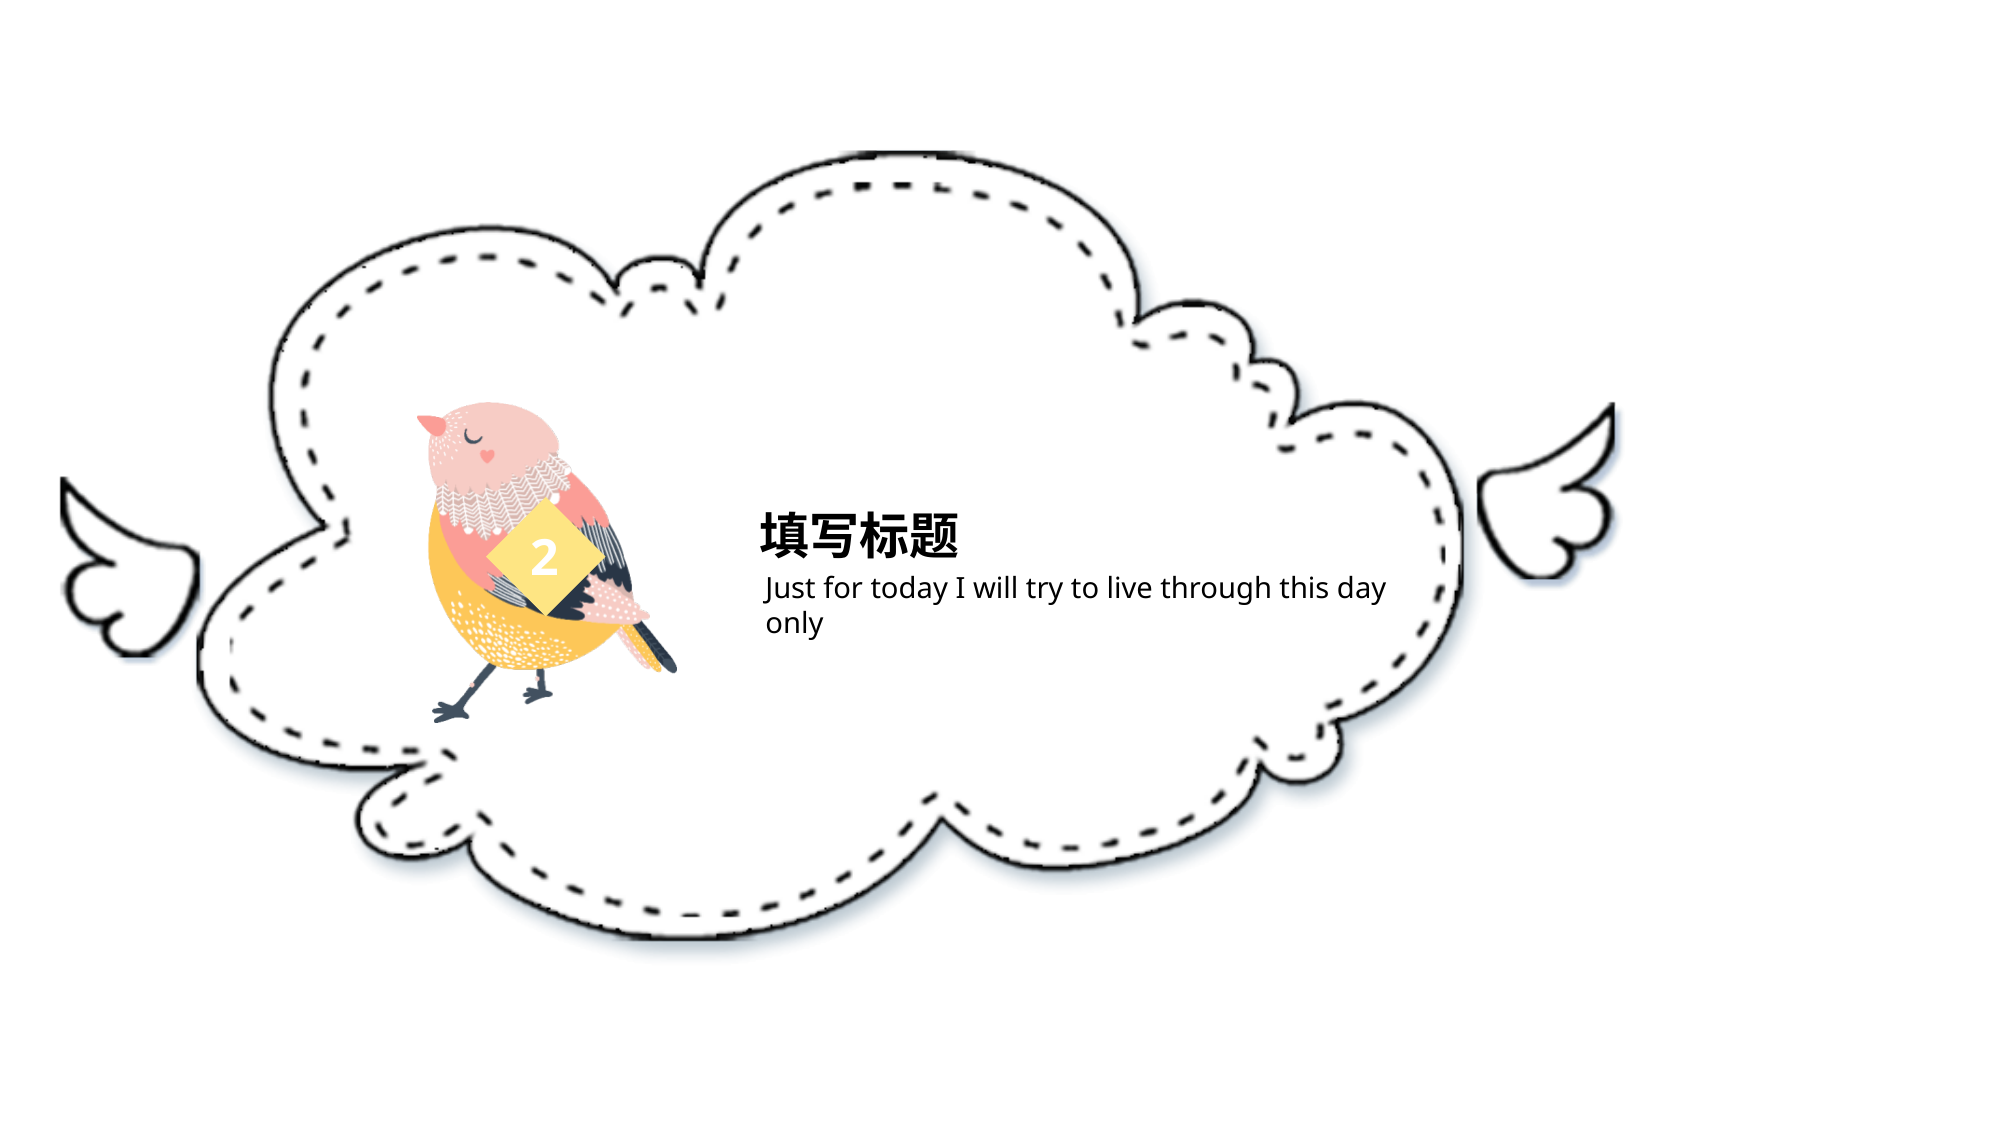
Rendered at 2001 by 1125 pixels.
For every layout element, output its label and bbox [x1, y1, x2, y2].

text_box [485, 496, 606, 617]
picture [1, 26, 1648, 1087]
